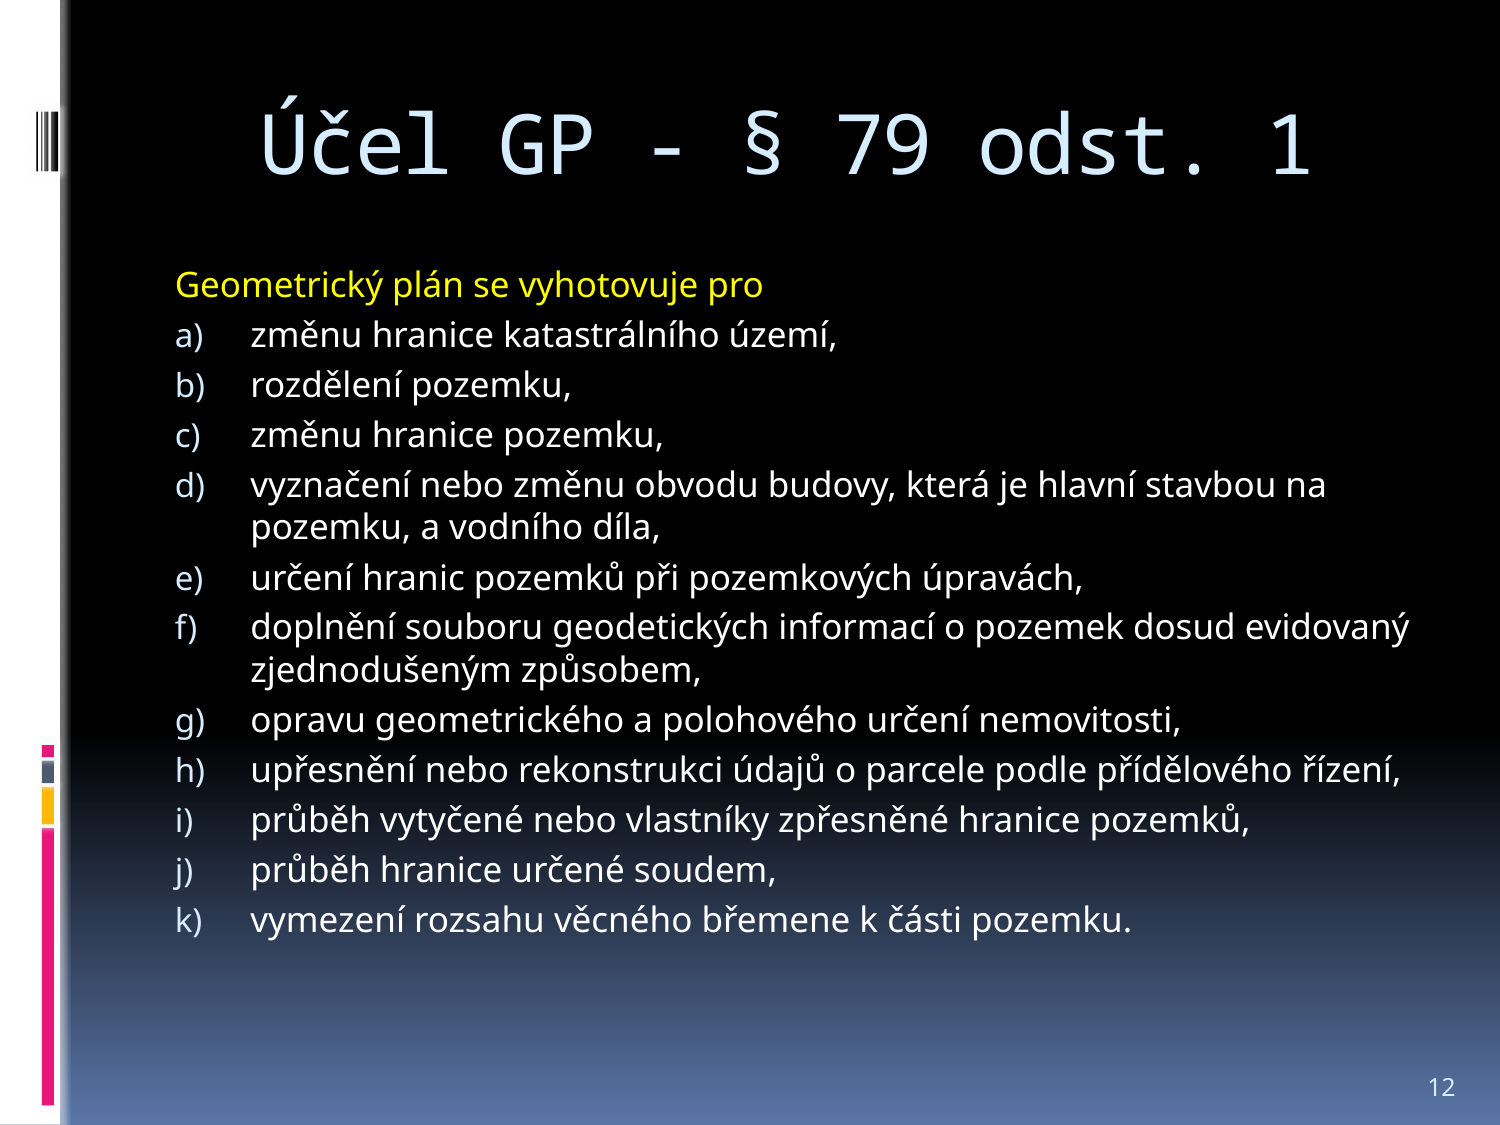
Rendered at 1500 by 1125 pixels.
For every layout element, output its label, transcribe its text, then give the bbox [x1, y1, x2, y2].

title Účel GP - § 79 odst. 1 [150, 83, 1425, 234]
slide_number 12 [1412, 1052, 1488, 1113]
list Geometrický plán se vyhotovuje pro změnu hranice katastrálního území, rozdělení pozemku, změnu hranice pozemku, vyznačení nebo změnu obvodu budovy, která je hlavní stavbou na pozemku, a vodního díla, určení hranic pozemků při pozemkových úpravách, doplnění souboru geodetických informací o pozemek dosud evidovaný zjednodušeným způsobem, opravu geometrického a polohového určení nemovitosti, upřesnění nebo rekonstrukci údajů o parcele podle přídělového řízení, průběh vytyčené nebo vlastníky zpřesněné hranice pozemků, průběh hranice určené soudem, vymezení rozsahu věcného břemene k části pozemku. [150, 255, 1425, 1000]
